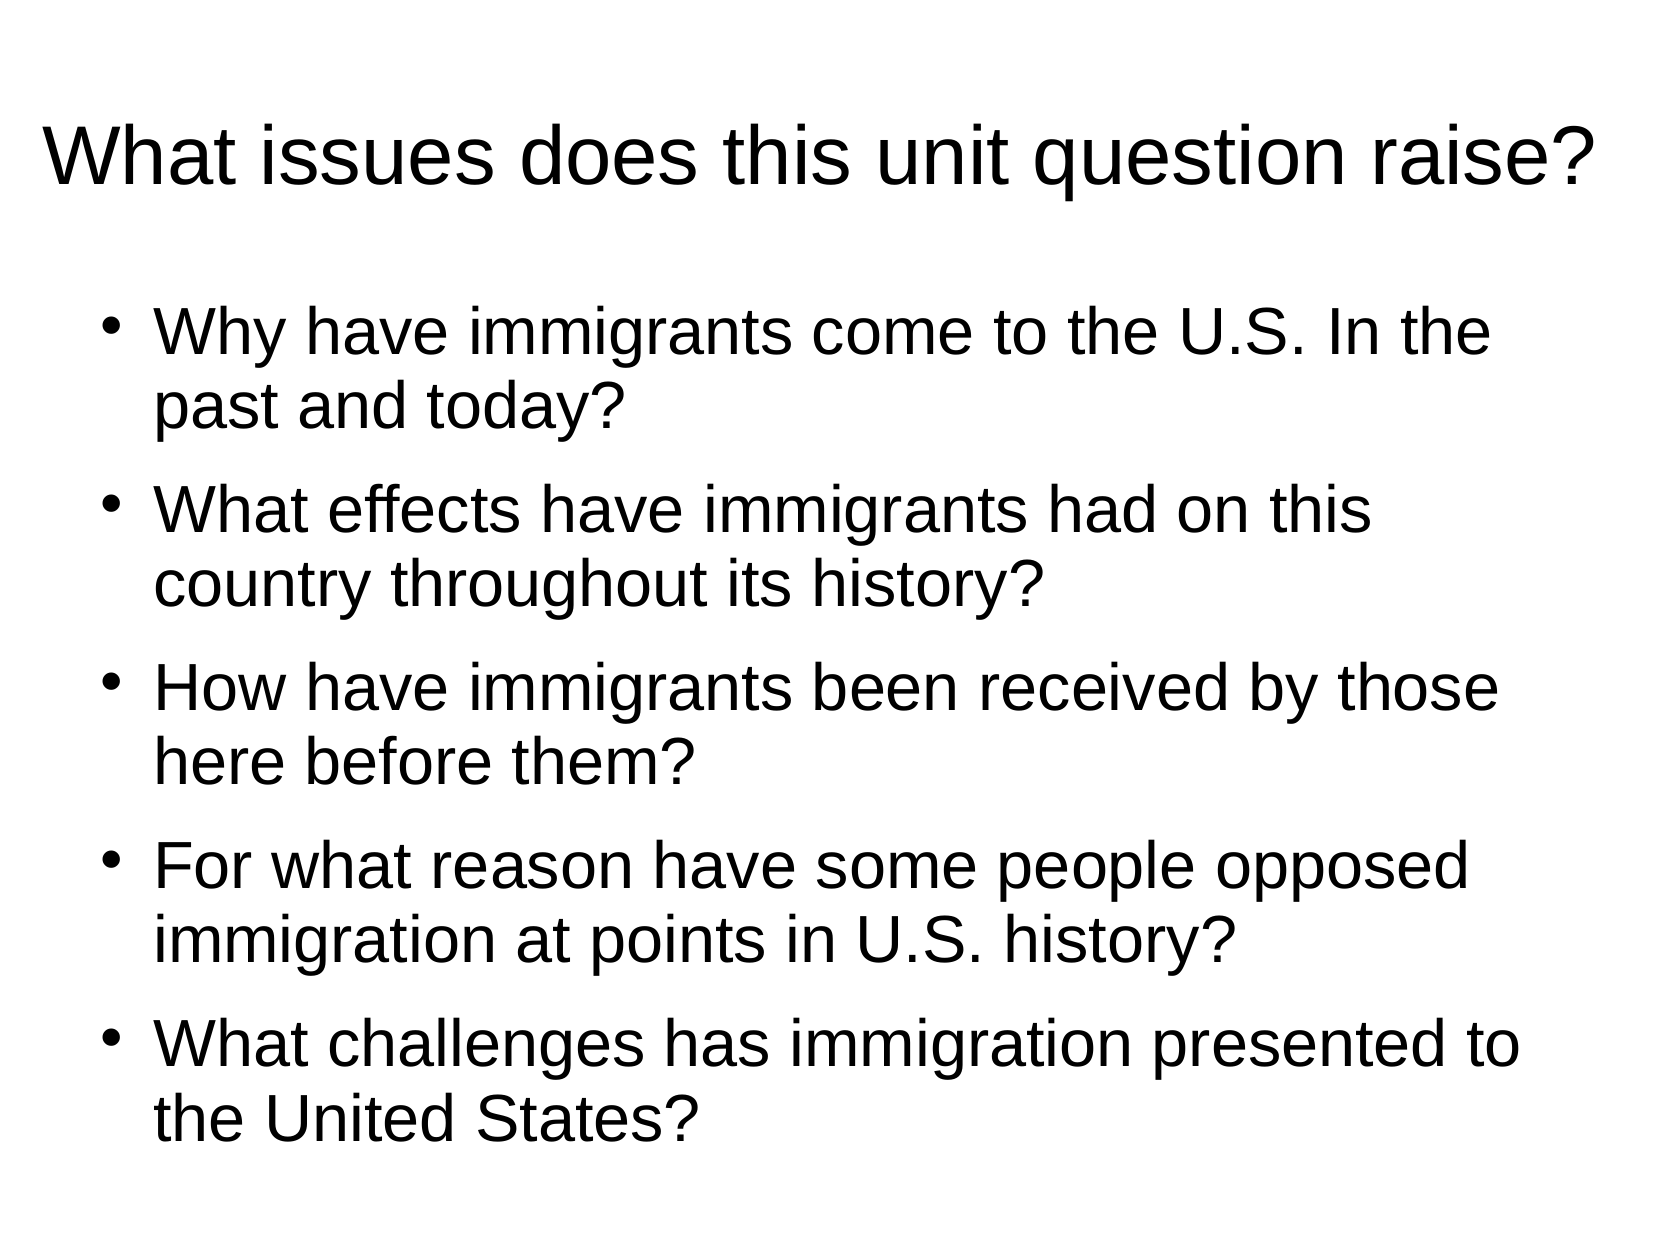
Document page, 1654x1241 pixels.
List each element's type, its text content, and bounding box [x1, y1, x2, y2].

list Why have immigrants come to the U.S. In the past and today? What effects have immigrants had on this country throughout its history? How have immigrants been received by those here before them? For what reason have some people opposed immigration at points in U.S. history? What challenges has immigration presented to the United States? [82, 290, 1571, 1109]
title What issues does this unit question raise? [39, 49, 1602, 257]
